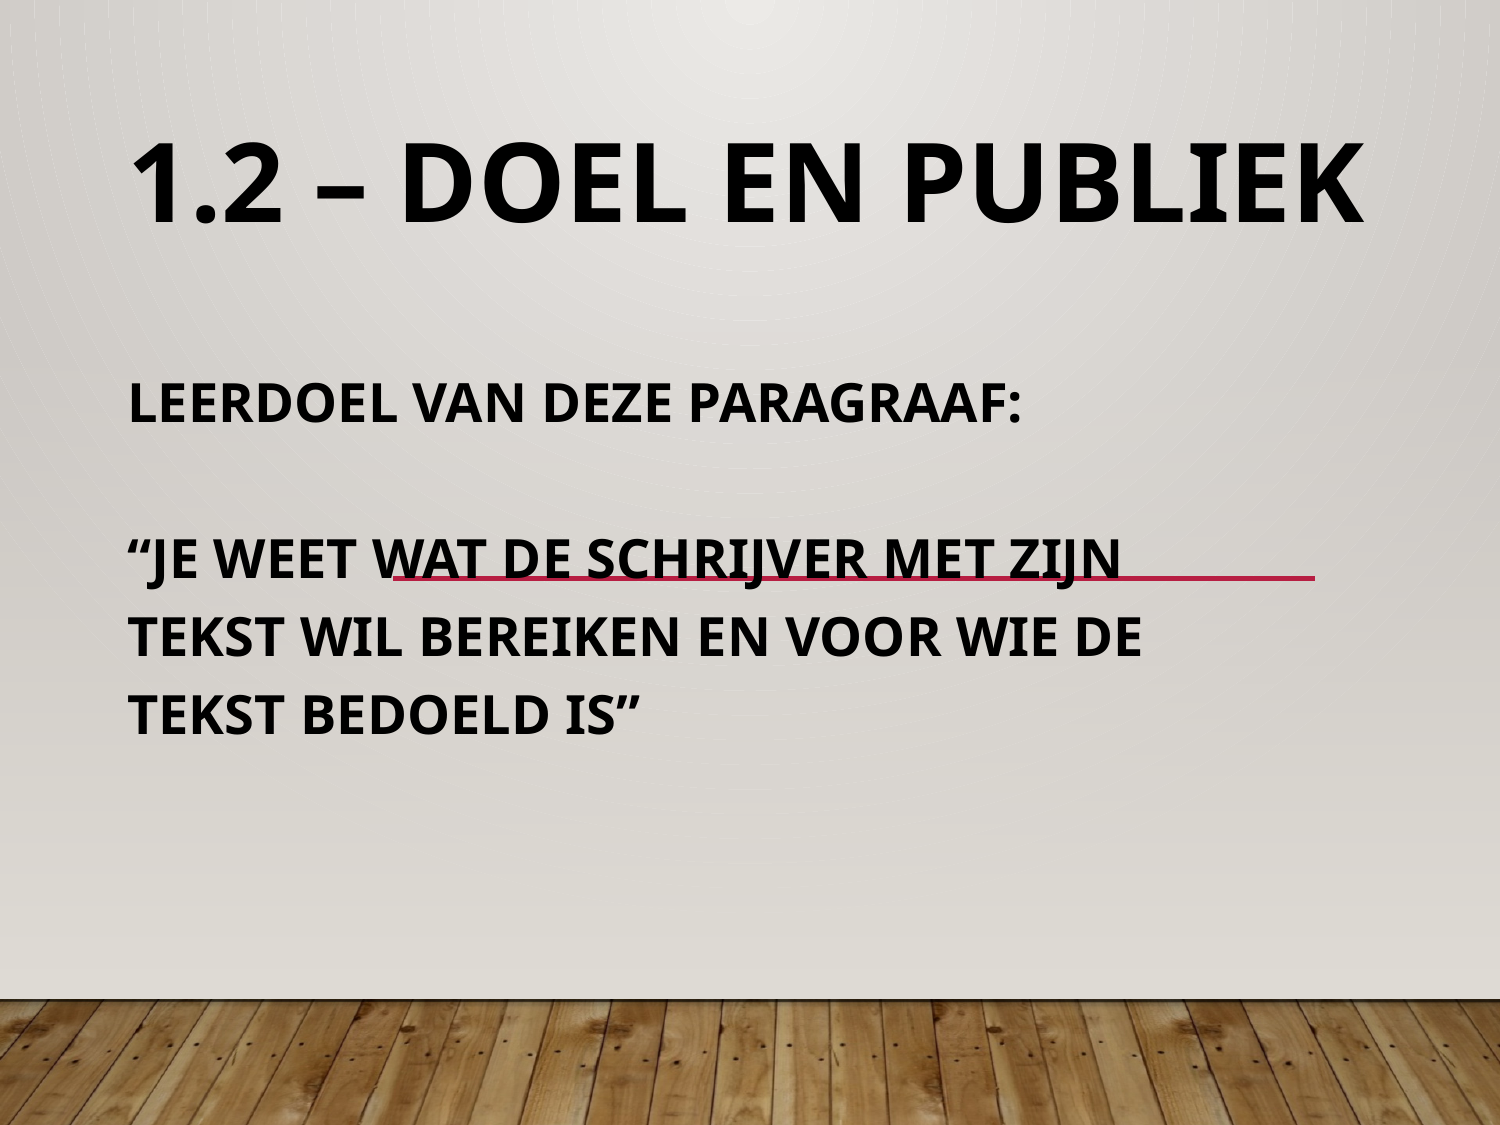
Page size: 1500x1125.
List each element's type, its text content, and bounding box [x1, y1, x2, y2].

picture [0, 999, 1500, 1125]
subtitle Leerdoel van deze paragraaf: “Je weet wat de schrijver met zijn tekst wil bereiken en voor wie de tekst bedoeld is” [112, 196, 1163, 681]
title 1.2 – Doel en publiek [112, 4, 1388, 247]
